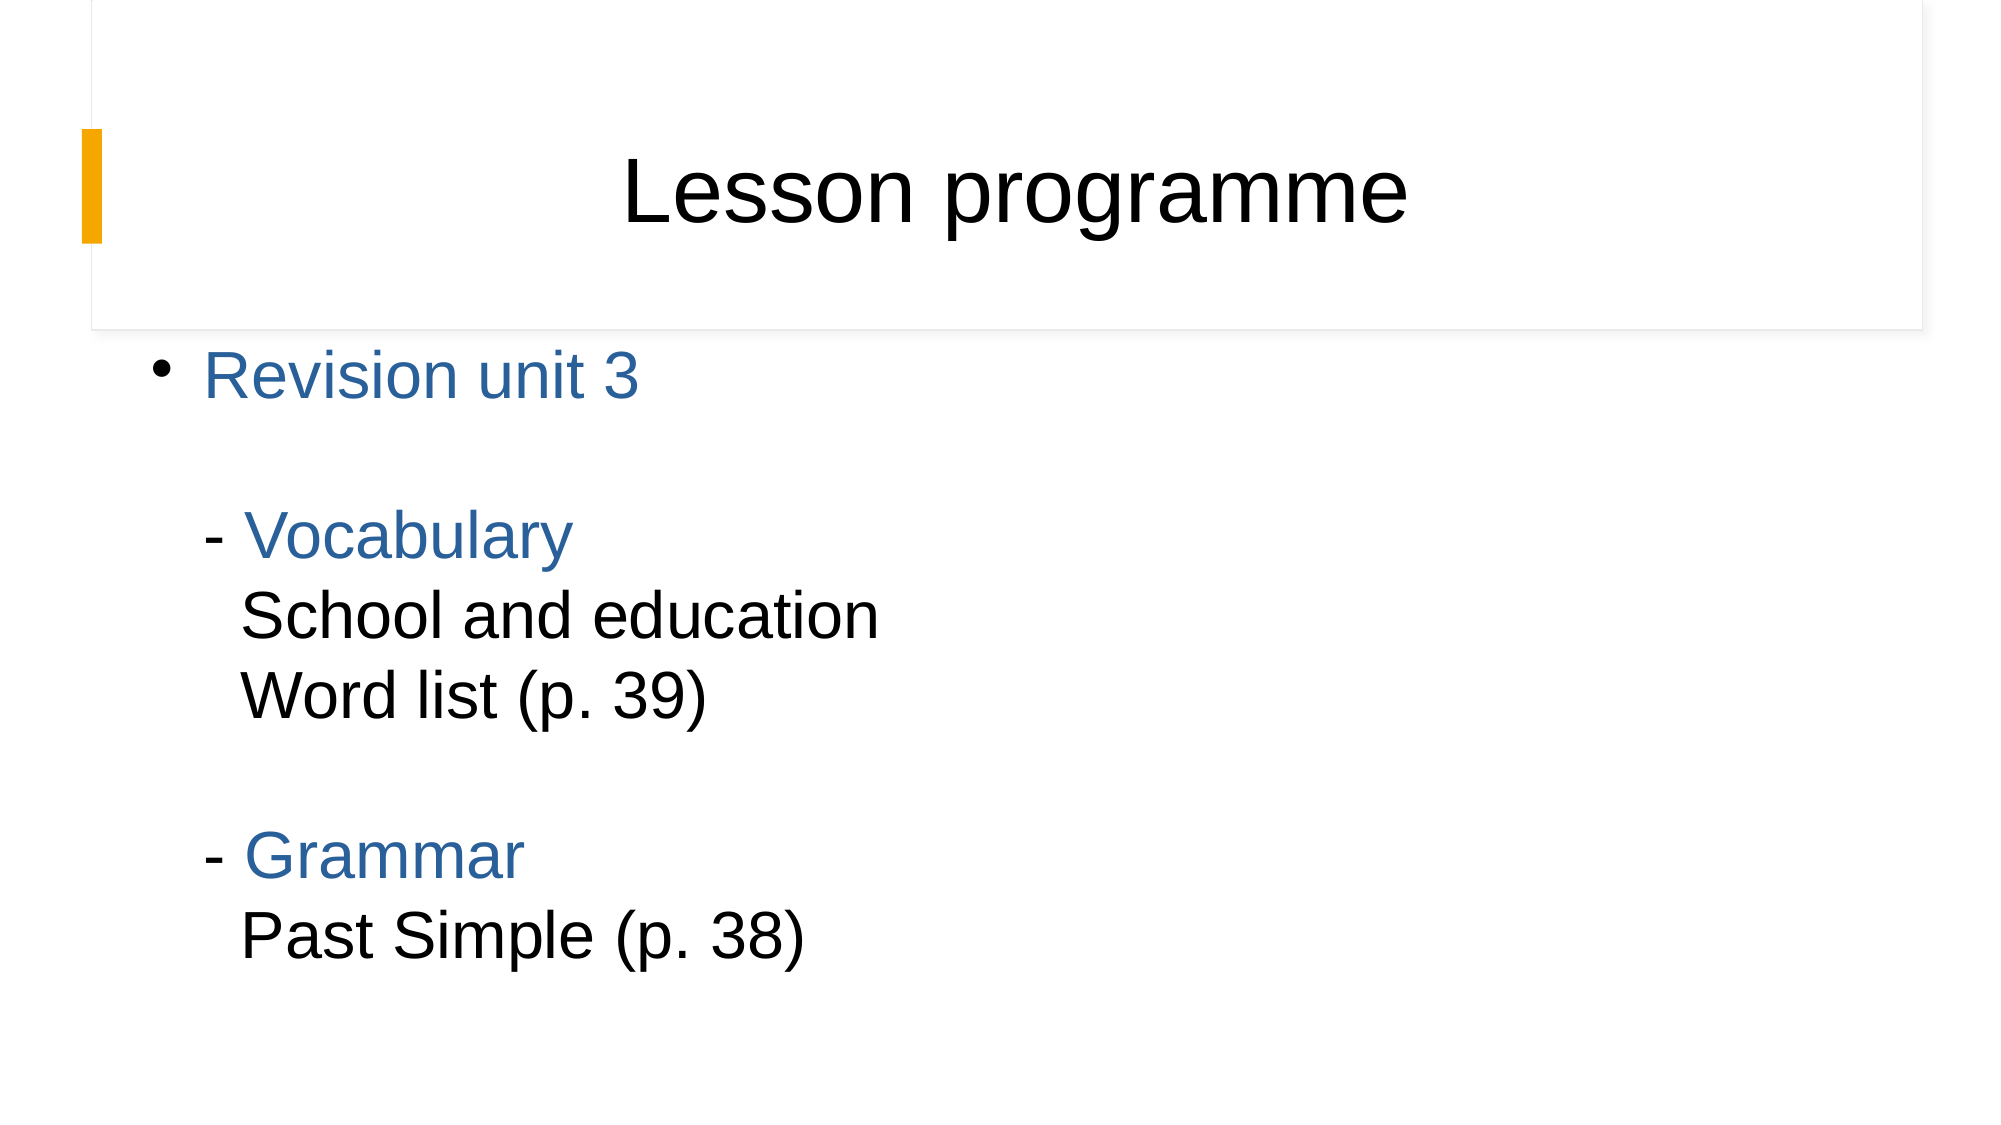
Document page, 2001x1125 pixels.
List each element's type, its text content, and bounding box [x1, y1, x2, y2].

list Revision unit 3 - Vocabulary School and education Word list (p. 39) - Grammar Past Simple (p. 38) [118, 324, 1771, 1122]
title Lesson programme [183, 90, 1851, 283]
